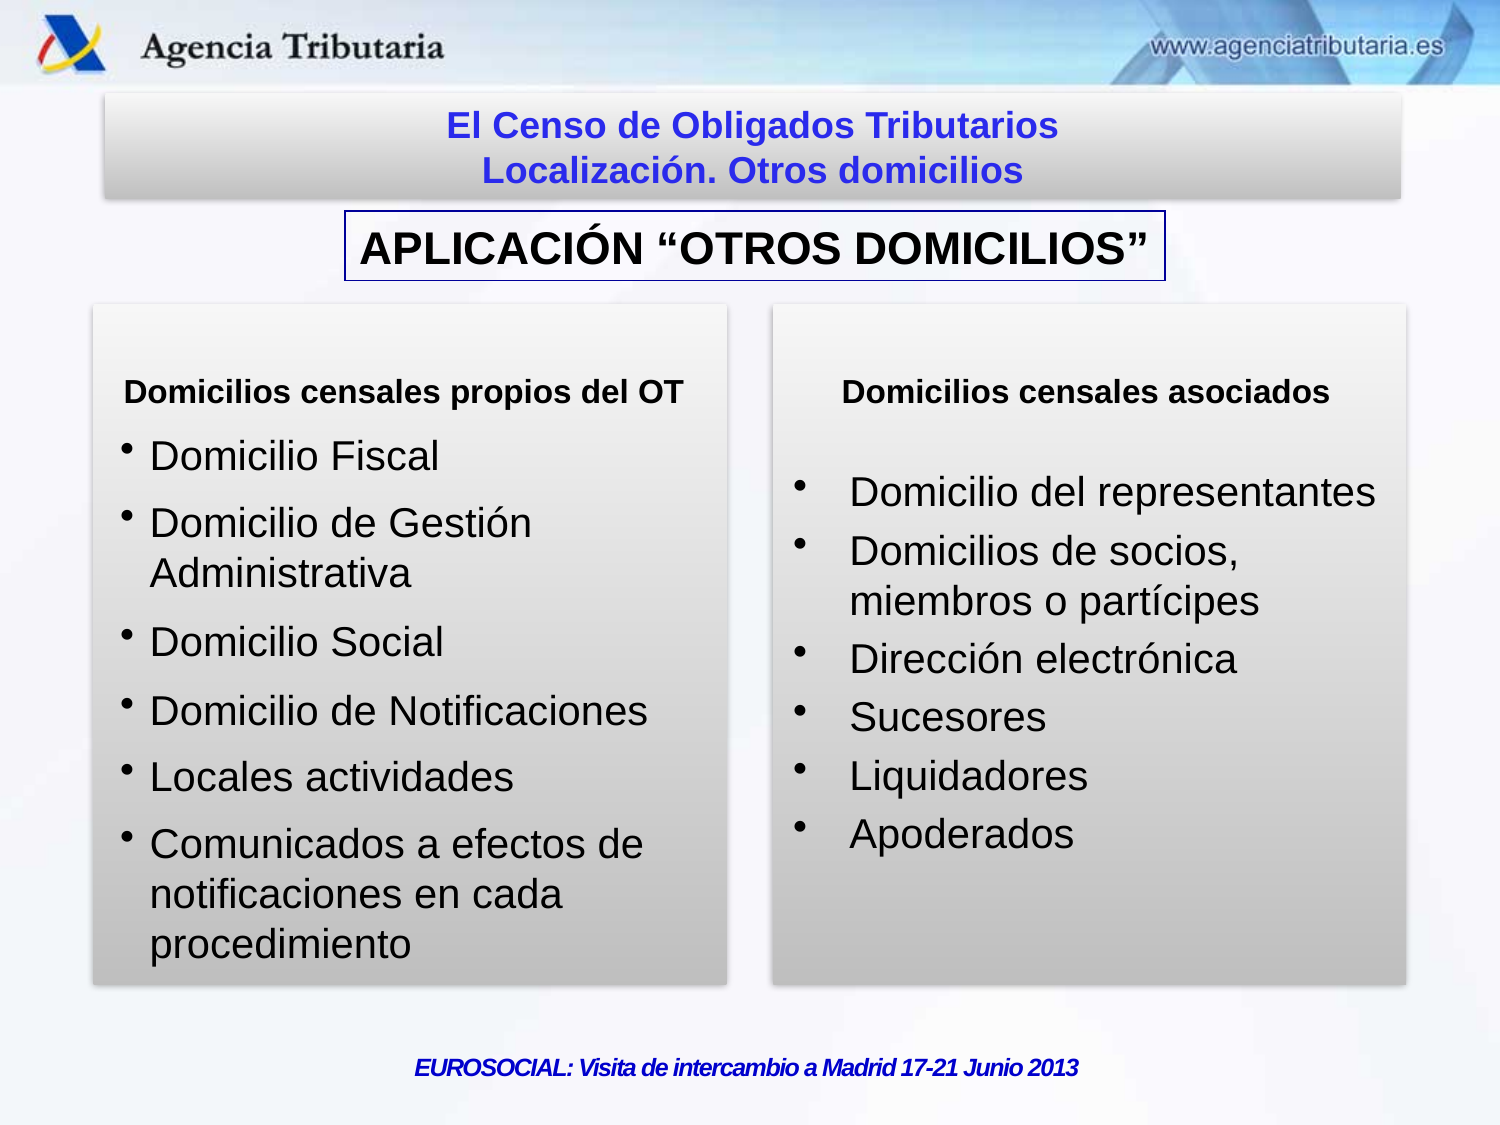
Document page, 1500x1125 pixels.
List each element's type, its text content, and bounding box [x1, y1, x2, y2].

text_box El Censo de Obligados Tributarios Localización. Otros domicilios [105, 93, 1401, 199]
text_box Domicilios censales asociados Domicilio del representantes Domicilios de socios, miembros o partícipes Dirección electrónica Sucesores Liquidadores Apoderados [778, 316, 1395, 965]
text_box APLICACIÓN “OTROS DOMICILIOS” [345, 210, 1165, 281]
text_box [773, 304, 1407, 985]
text_box Domicilios censales propios del OT Domicilio Fiscal Domicilio de Gestión Administrativa Domicilio Social Domicilio de Notificaciones Locales actividades Comunicados a efectos de notificaciones en cada procedimiento [105, 316, 703, 985]
text_box [93, 304, 727, 985]
picture [0, 0, 1500, 1125]
text_box EUROSOCIAL: Visita de intercambio a Madrid 17-21 Junio 2013 [46, 1044, 1454, 1090]
